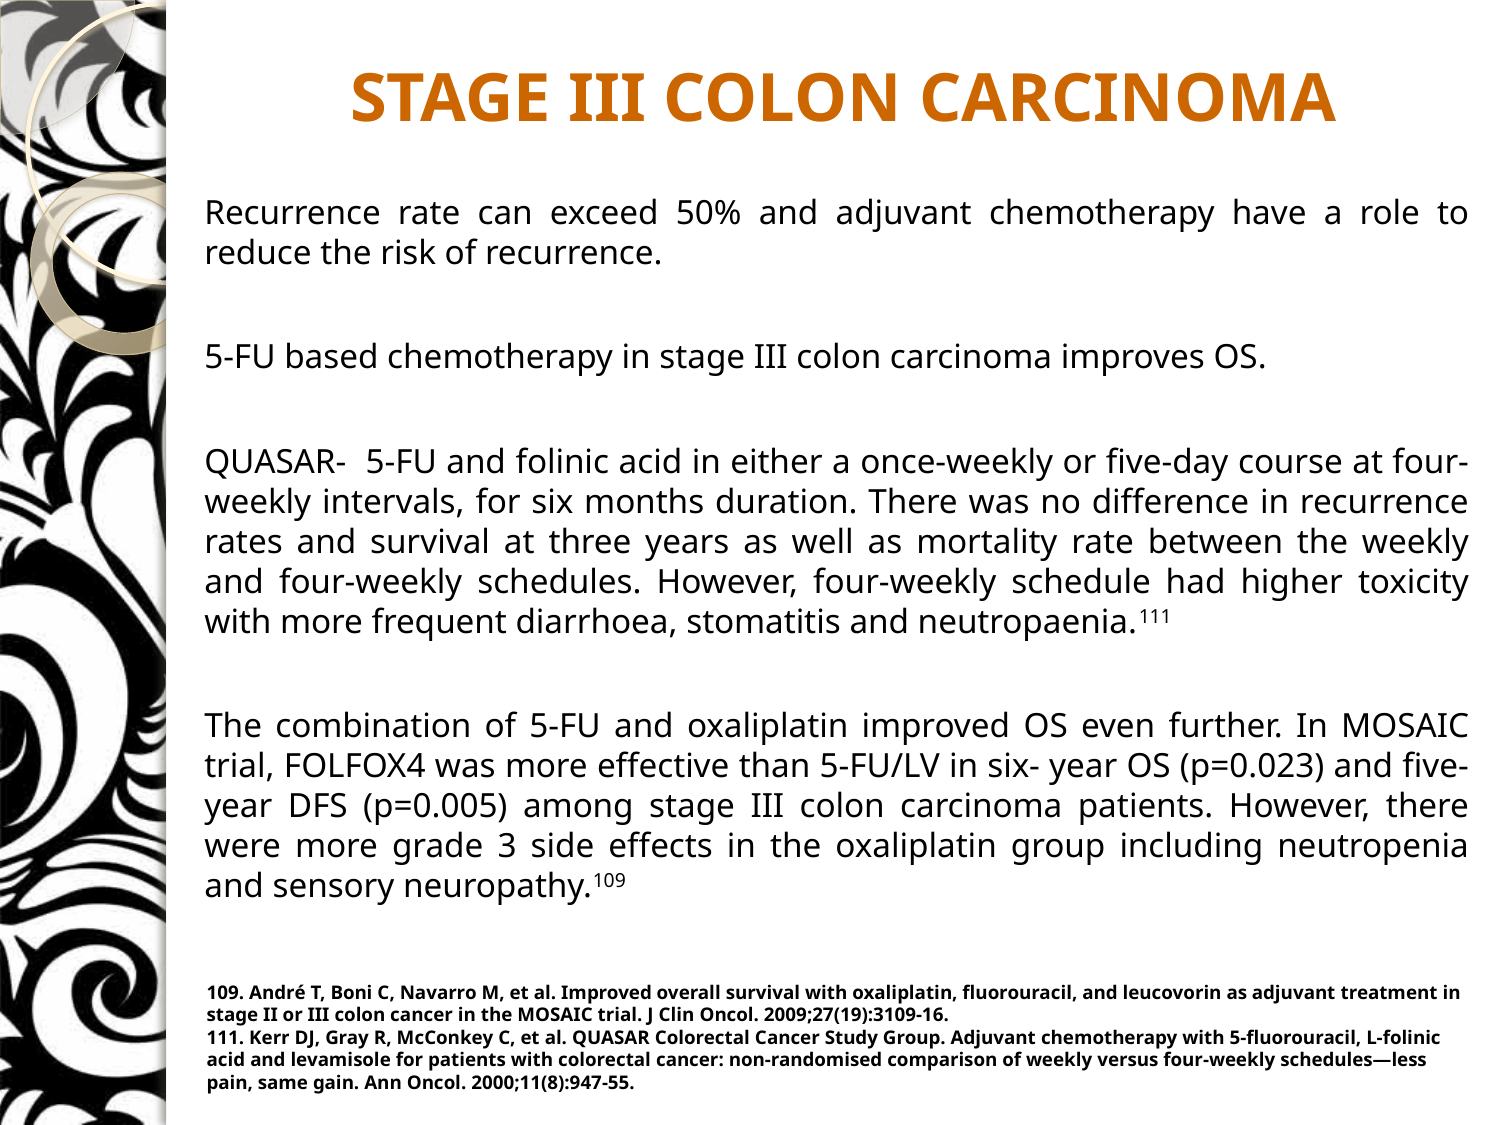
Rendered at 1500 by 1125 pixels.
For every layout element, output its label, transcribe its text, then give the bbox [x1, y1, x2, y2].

picture [53, 241, 160, 332]
text_box 109. André T, Boni C, Navarro M, et al. Improved overall survival with oxaliplatin, fluorouracil, and leucovorin as adjuvant treatment in stage II or III colon cancer in the MOSAIC trial. J Clin Oncol. 2009;27(19):3109-16. 111. Kerr DJ, Gray R, McConkey C, et al. QUASAR Colorectal Cancer Study Group. Adjuvant chemotherapy with 5-fluorouracil, L-folinic acid and levamisole for patients with colorectal cancer: non-randomised comparison of weekly versus four-weekly schedules—less pain, same gain. Ann Oncol. 2000;11(8):947-55. [191, 973, 1487, 1101]
picture [0, 134, 166, 1125]
picture [136, 0, 164, 4]
picture [62, 195, 160, 280]
list Recurrence rate can exceed 50% and adjuvant chemotherapy have a role to reduce the risk of recurrence. 5-FU based chemotherapy in stage III colon carcinoma improves OS. QUASAR- 5-FU and folinic acid in either a once-weekly or five-day course at four-weekly intervals, for six months duration. There was no difference in recurrence rates and survival at three years as well as mortality rate between the weekly and four-weekly schedules. However, four-weekly schedule had higher toxicity with more frequent diarrhoea, stomatitis and neutropaenia.111 The combination of 5-FU and oxaliplatin improved OS even further. In MOSAIC trial, FOLFOX4 was more effective than 5-FU/LV in six- year OS (p=0.023) and five-year DFS (p=0.005) among stage III colon carcinoma patients. However, there were more grade 3 side effects in the oxaliplatin group including neutropenia and sensory neuropathy.109 [176, 183, 1487, 928]
title STAGE III COLON CARCINOMA [228, 1, 1459, 183]
picture [32, 13, 160, 207]
